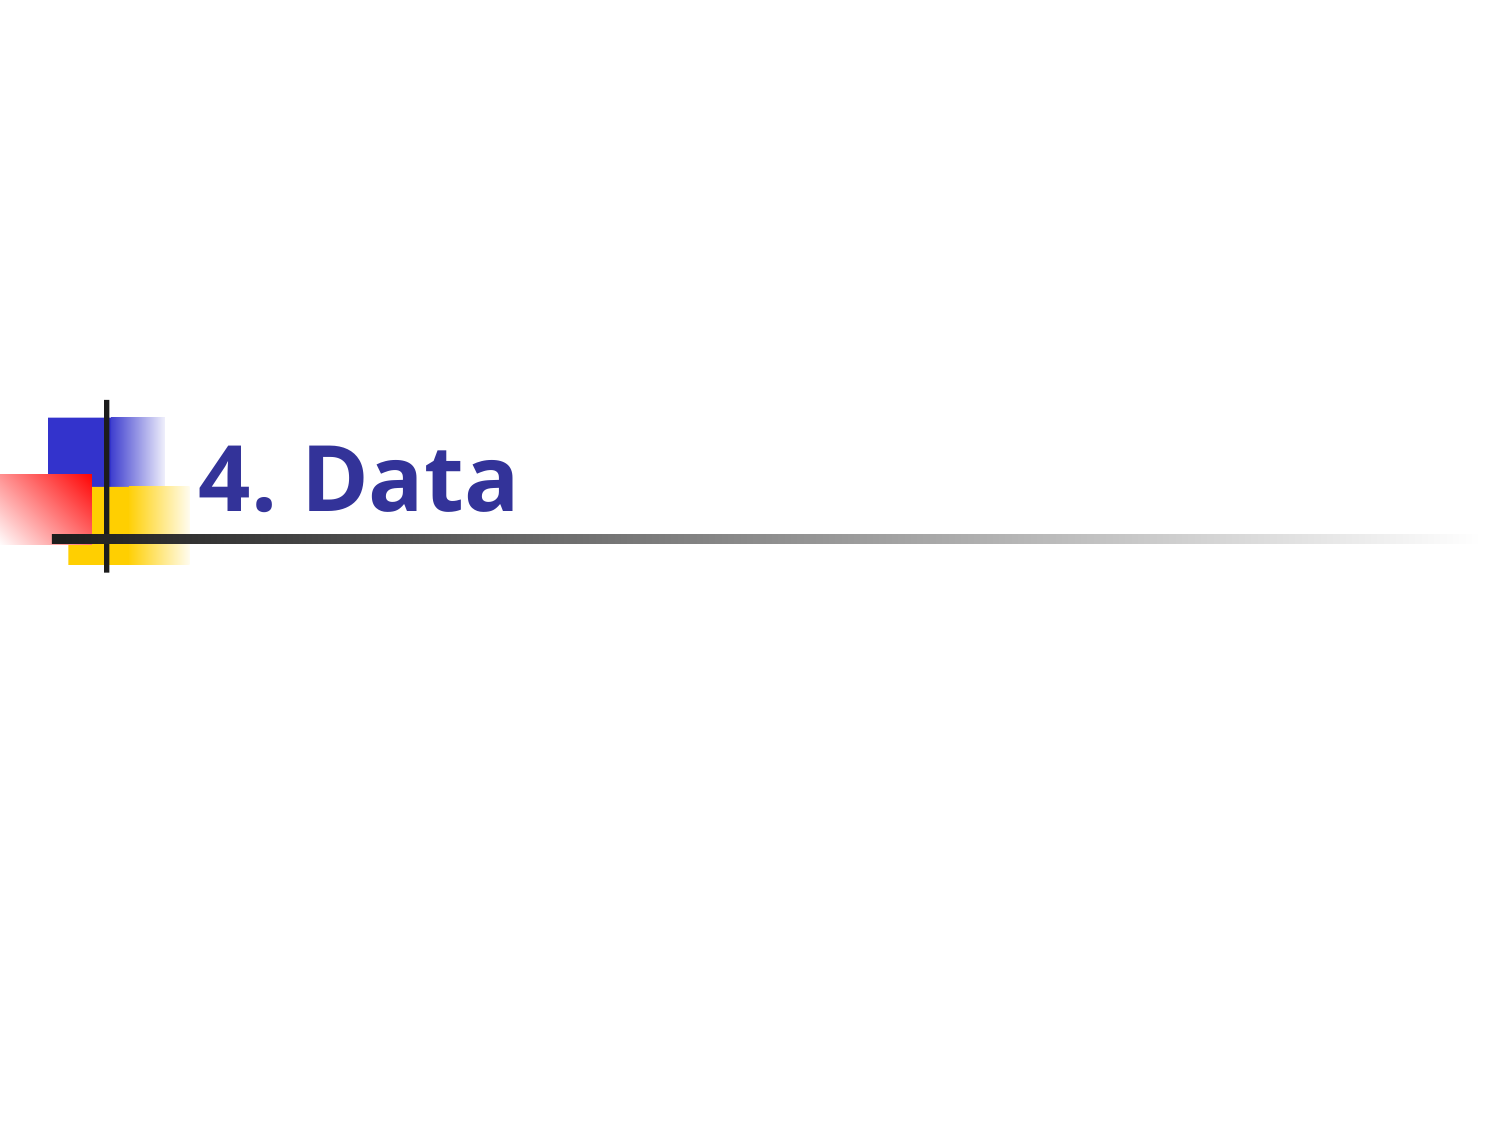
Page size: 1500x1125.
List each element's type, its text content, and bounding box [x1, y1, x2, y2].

title 4. Data [183, 349, 1460, 538]
